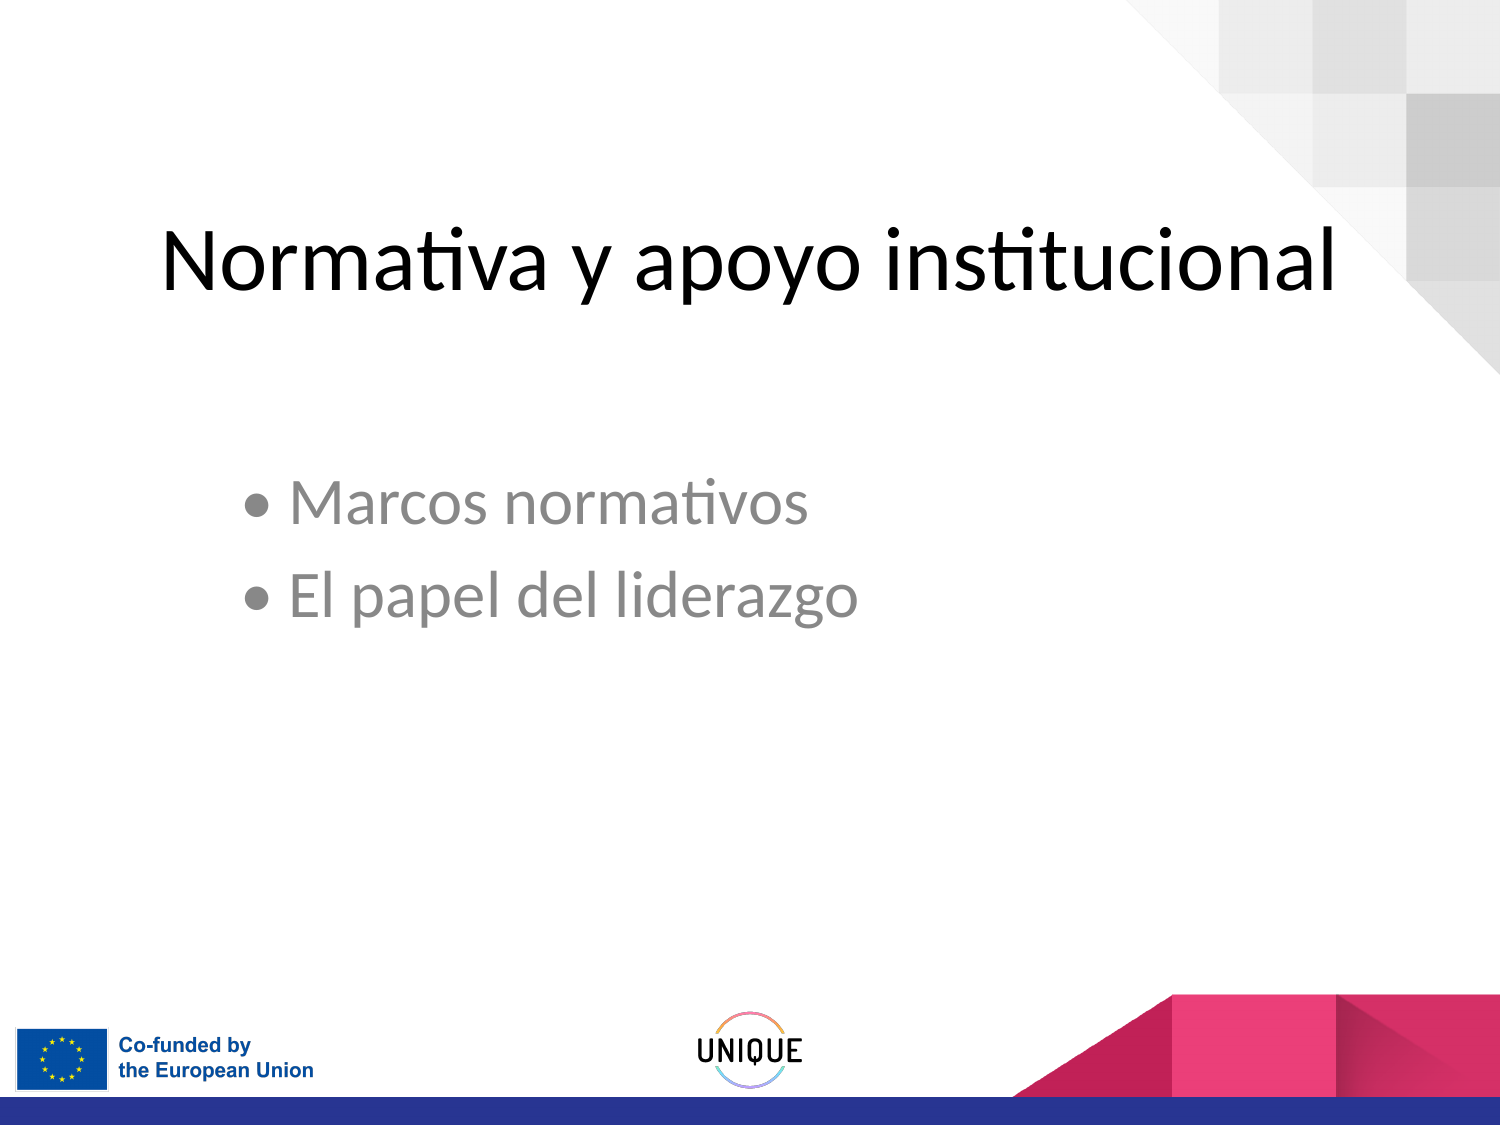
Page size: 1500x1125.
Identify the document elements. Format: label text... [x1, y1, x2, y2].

picture [0, 993, 1500, 1125]
picture [1125, 0, 1500, 375]
subtitle • Marcos normativos • El papel del liderazgo [225, 450, 1275, 738]
title Normativa y apoyo institucional [112, 132, 1388, 375]
